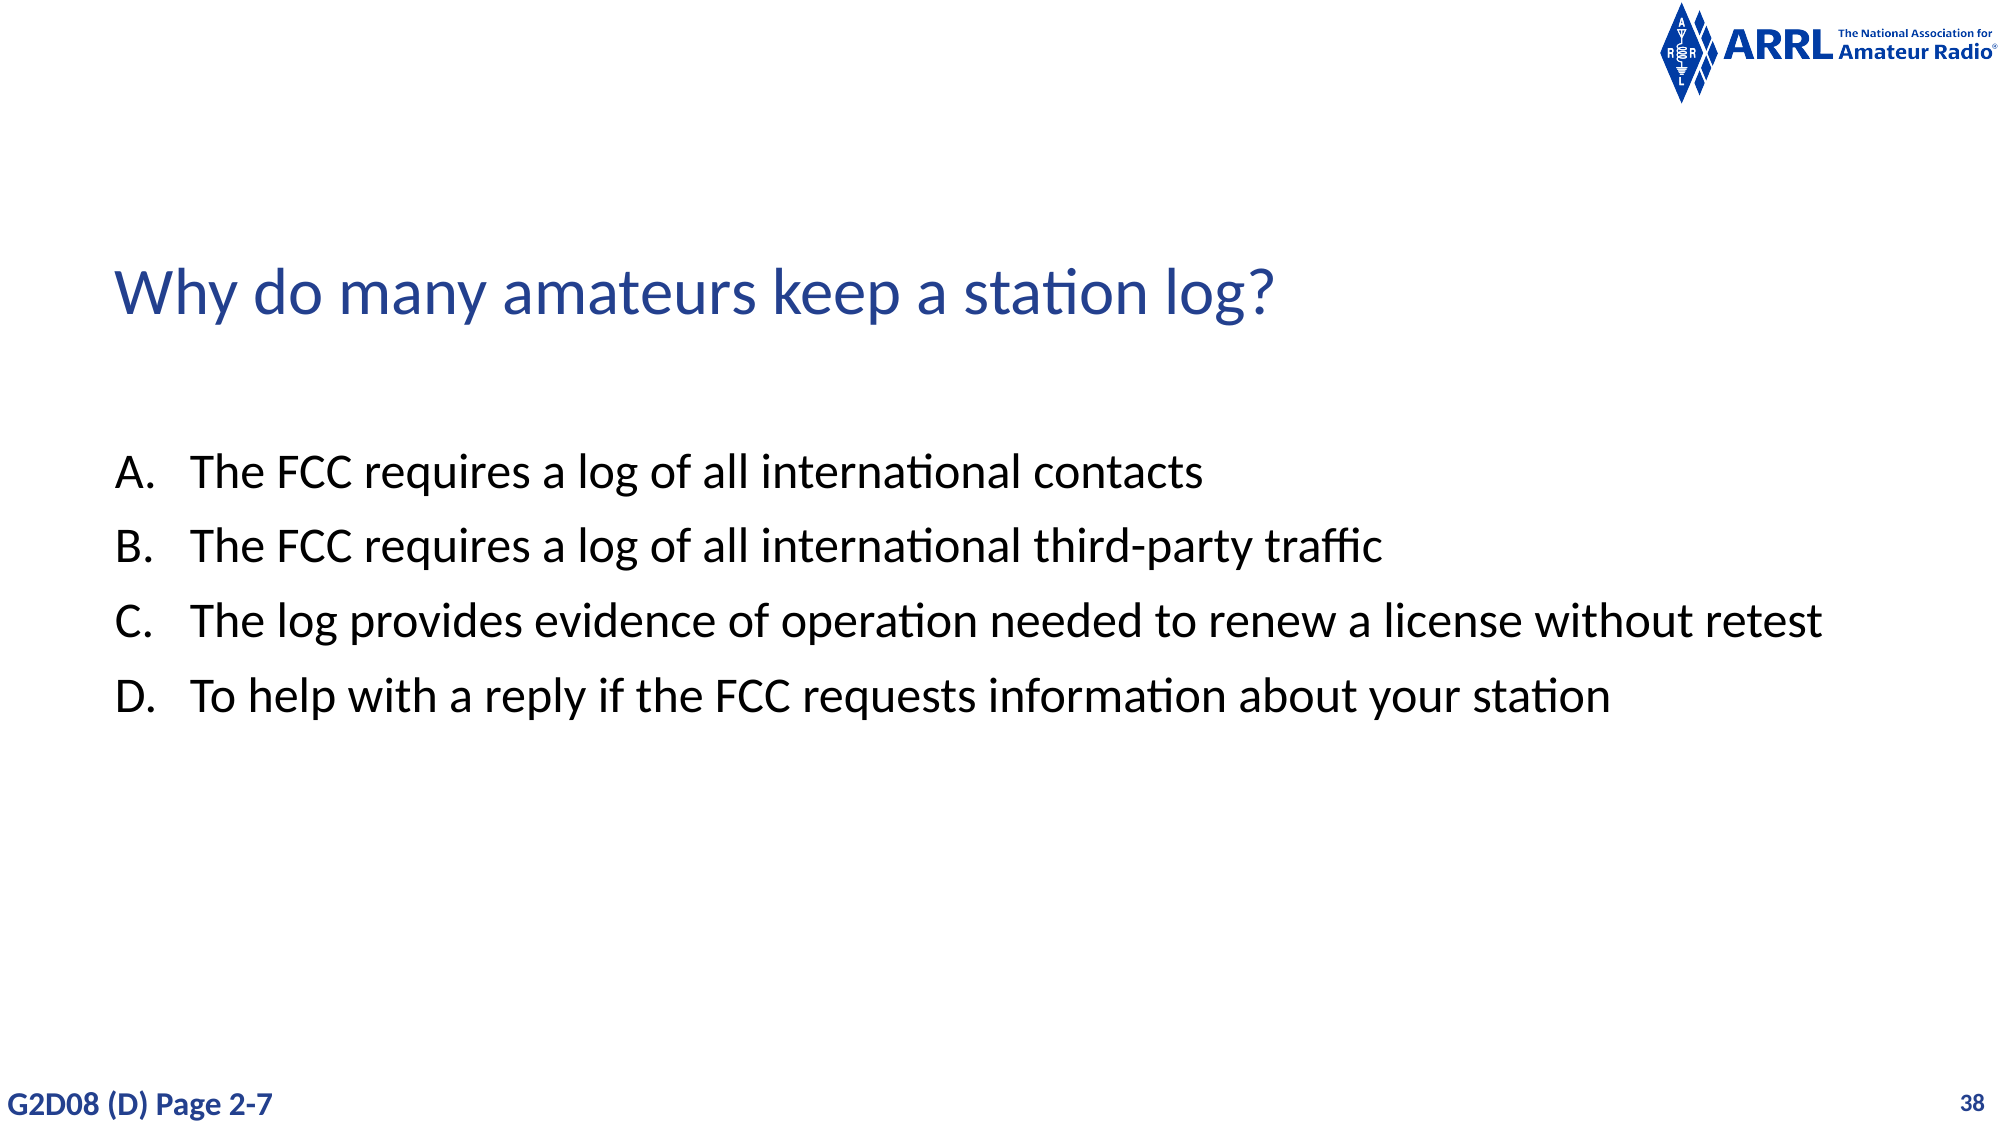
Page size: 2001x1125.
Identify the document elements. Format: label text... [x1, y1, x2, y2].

text_box G2D08 (D) Page 2-7 [0, 1074, 1305, 1125]
text_box 38 [1899, 1079, 2000, 1125]
title Why do many amateurs keep a station log? [99, 249, 1900, 388]
list The FCC requires a log of all international contacts The FCC requires a log of all international third-party traffic The log provides evidence of operation needed to renew a license without retest To help with a reply if the FCC requests information about your station [99, 437, 1900, 1005]
picture [1658, 0, 1999, 106]
